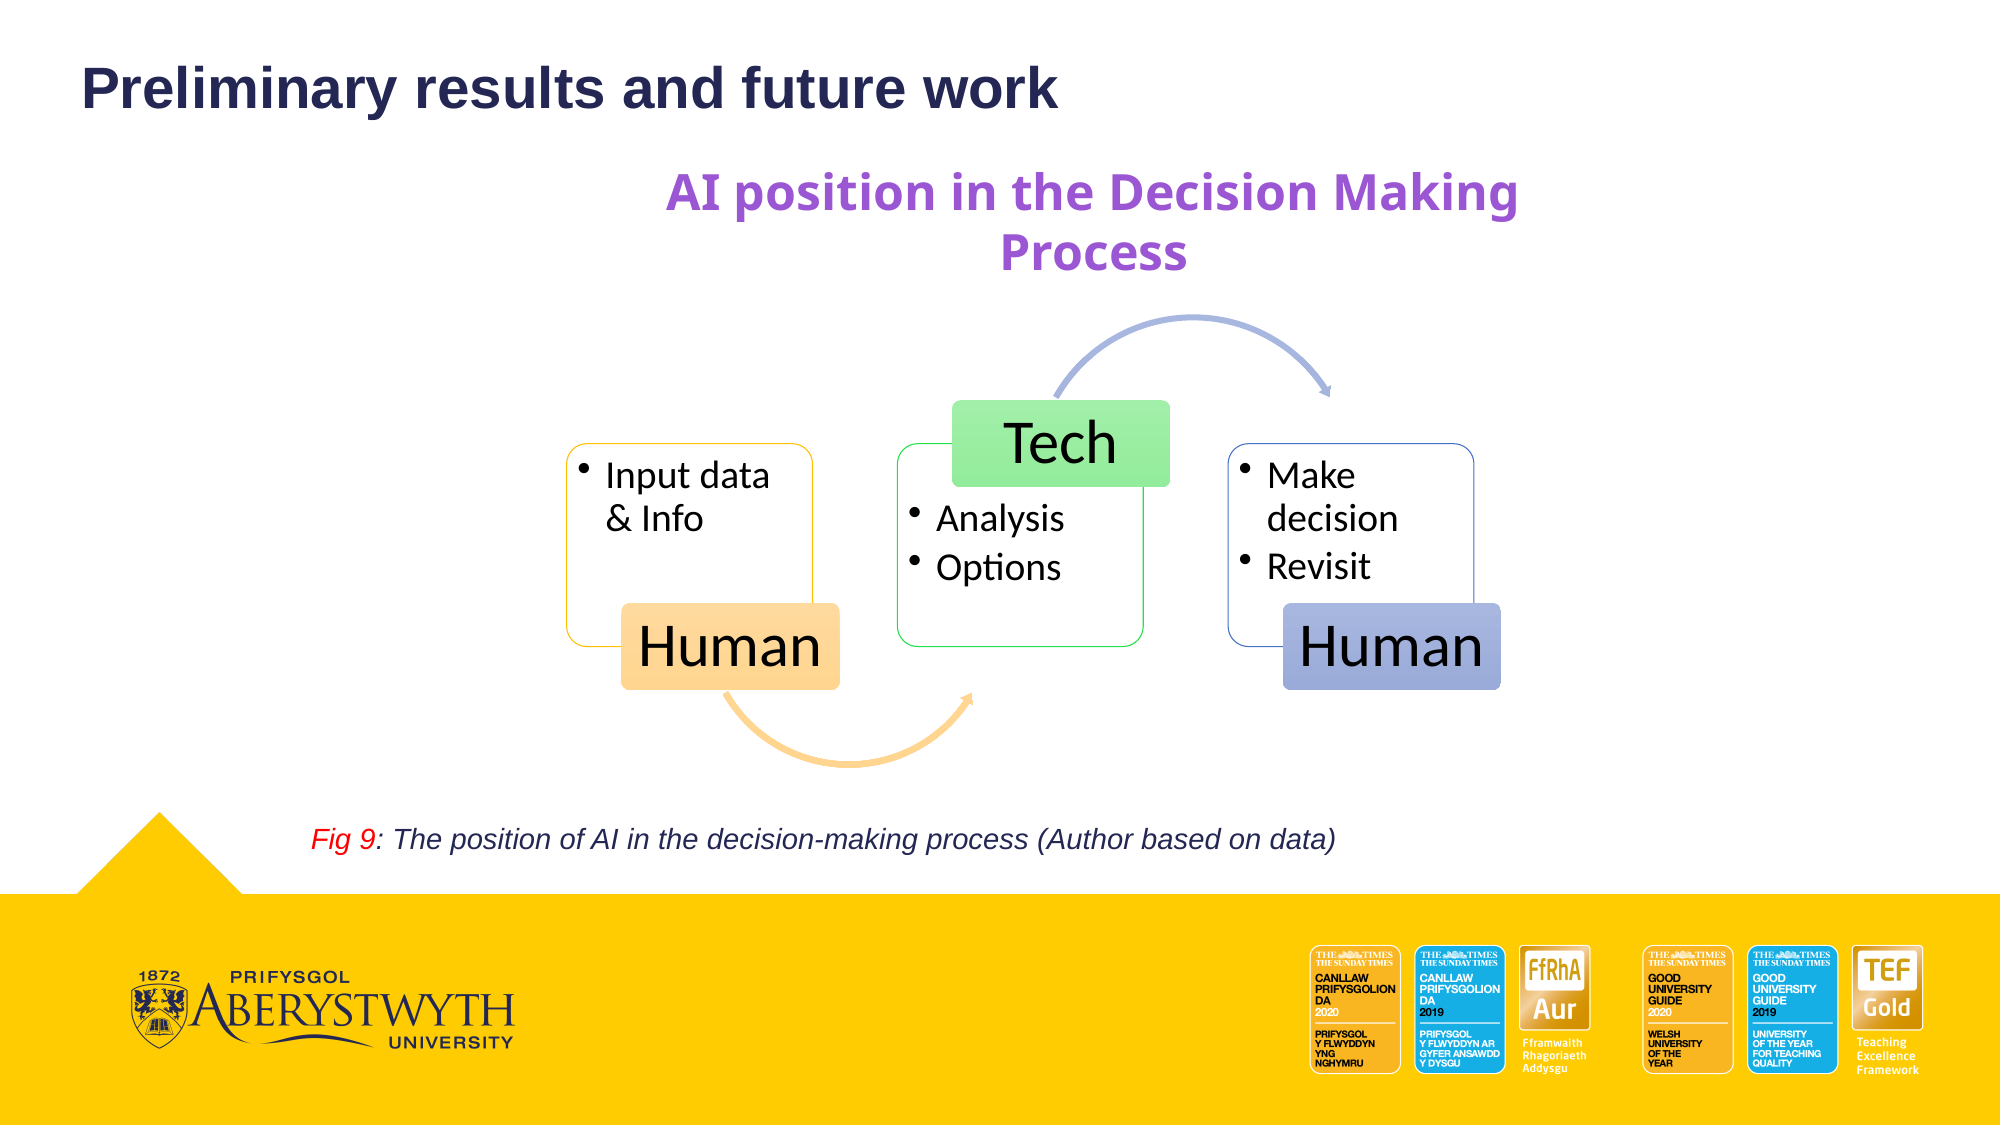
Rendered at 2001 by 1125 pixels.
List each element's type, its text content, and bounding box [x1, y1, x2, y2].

text_box [1053, 314, 1332, 399]
text_box [722, 691, 974, 768]
text_box Make decision Revisit [1228, 443, 1474, 647]
text_box AI position in the Decision Making Process [566, 152, 1622, 288]
picture [0, 812, 2000, 1125]
text_box Input data & Info [566, 443, 813, 647]
text_box Tech [951, 400, 1171, 488]
text_box [0, 0, 1501, 812]
text_box Human [621, 602, 840, 690]
text_box Preliminary results and future work [66, 22, 1124, 129]
text_box Analysis Options [897, 443, 1144, 647]
text_box Human [1282, 602, 1502, 690]
